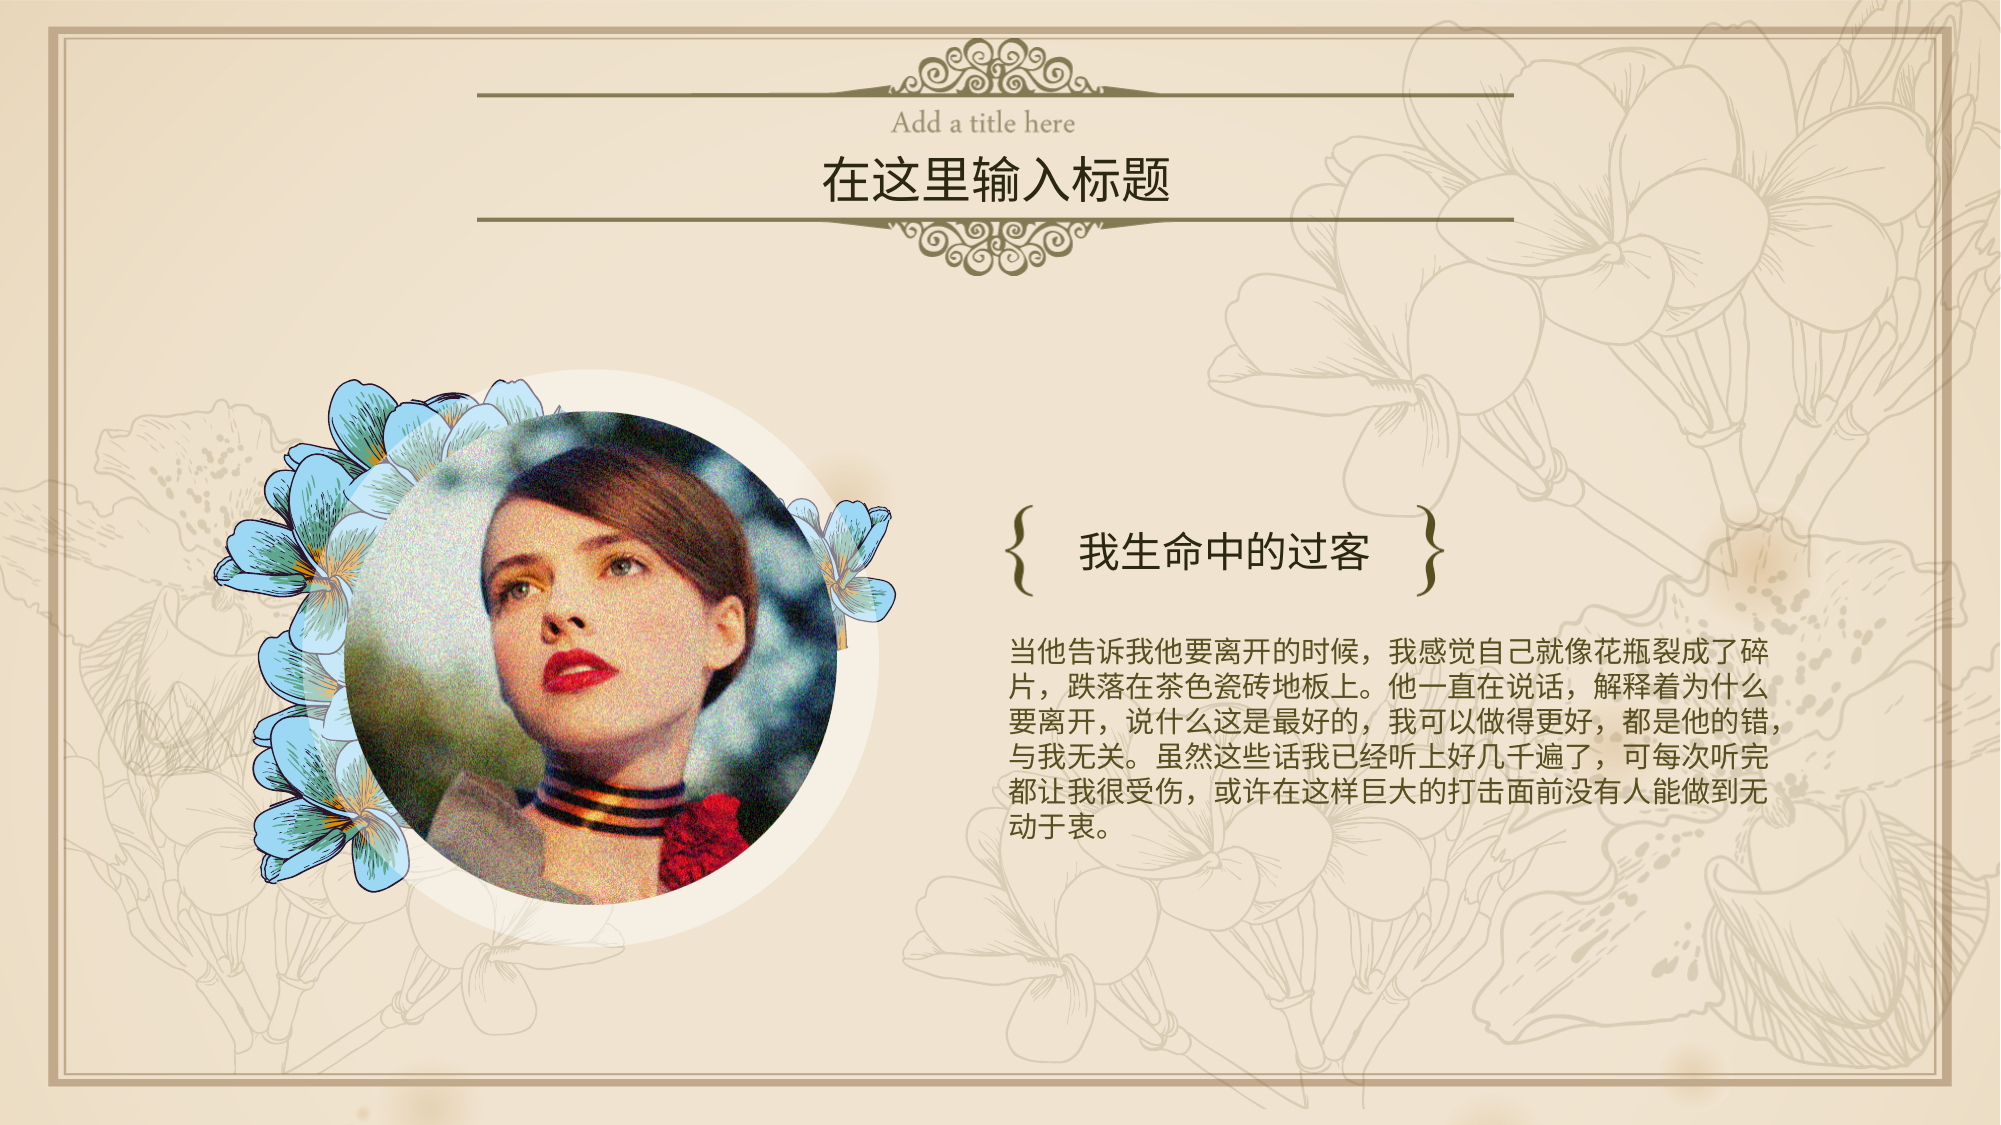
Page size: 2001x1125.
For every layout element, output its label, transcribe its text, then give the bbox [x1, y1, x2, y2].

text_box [931, 448, 1519, 659]
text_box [478, 38, 1515, 277]
picture [0, 0, 2001, 1125]
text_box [241, 362, 902, 925]
text_box 当他告诉我他要离开的时候，我感觉自己就像花瓶裂成了碎片，跌落在茶色瓷砖地板上。他一直在说话，解释着为什么要离开，说什么这是最好的，我可以做得更好，都是他的错，与我无关。虽然这些话我已经听上好几千遍了，可每次听完都让我很受伤，或许在这样巨大的打击面前没有人能做到无动于衷。 [994, 626, 1805, 851]
